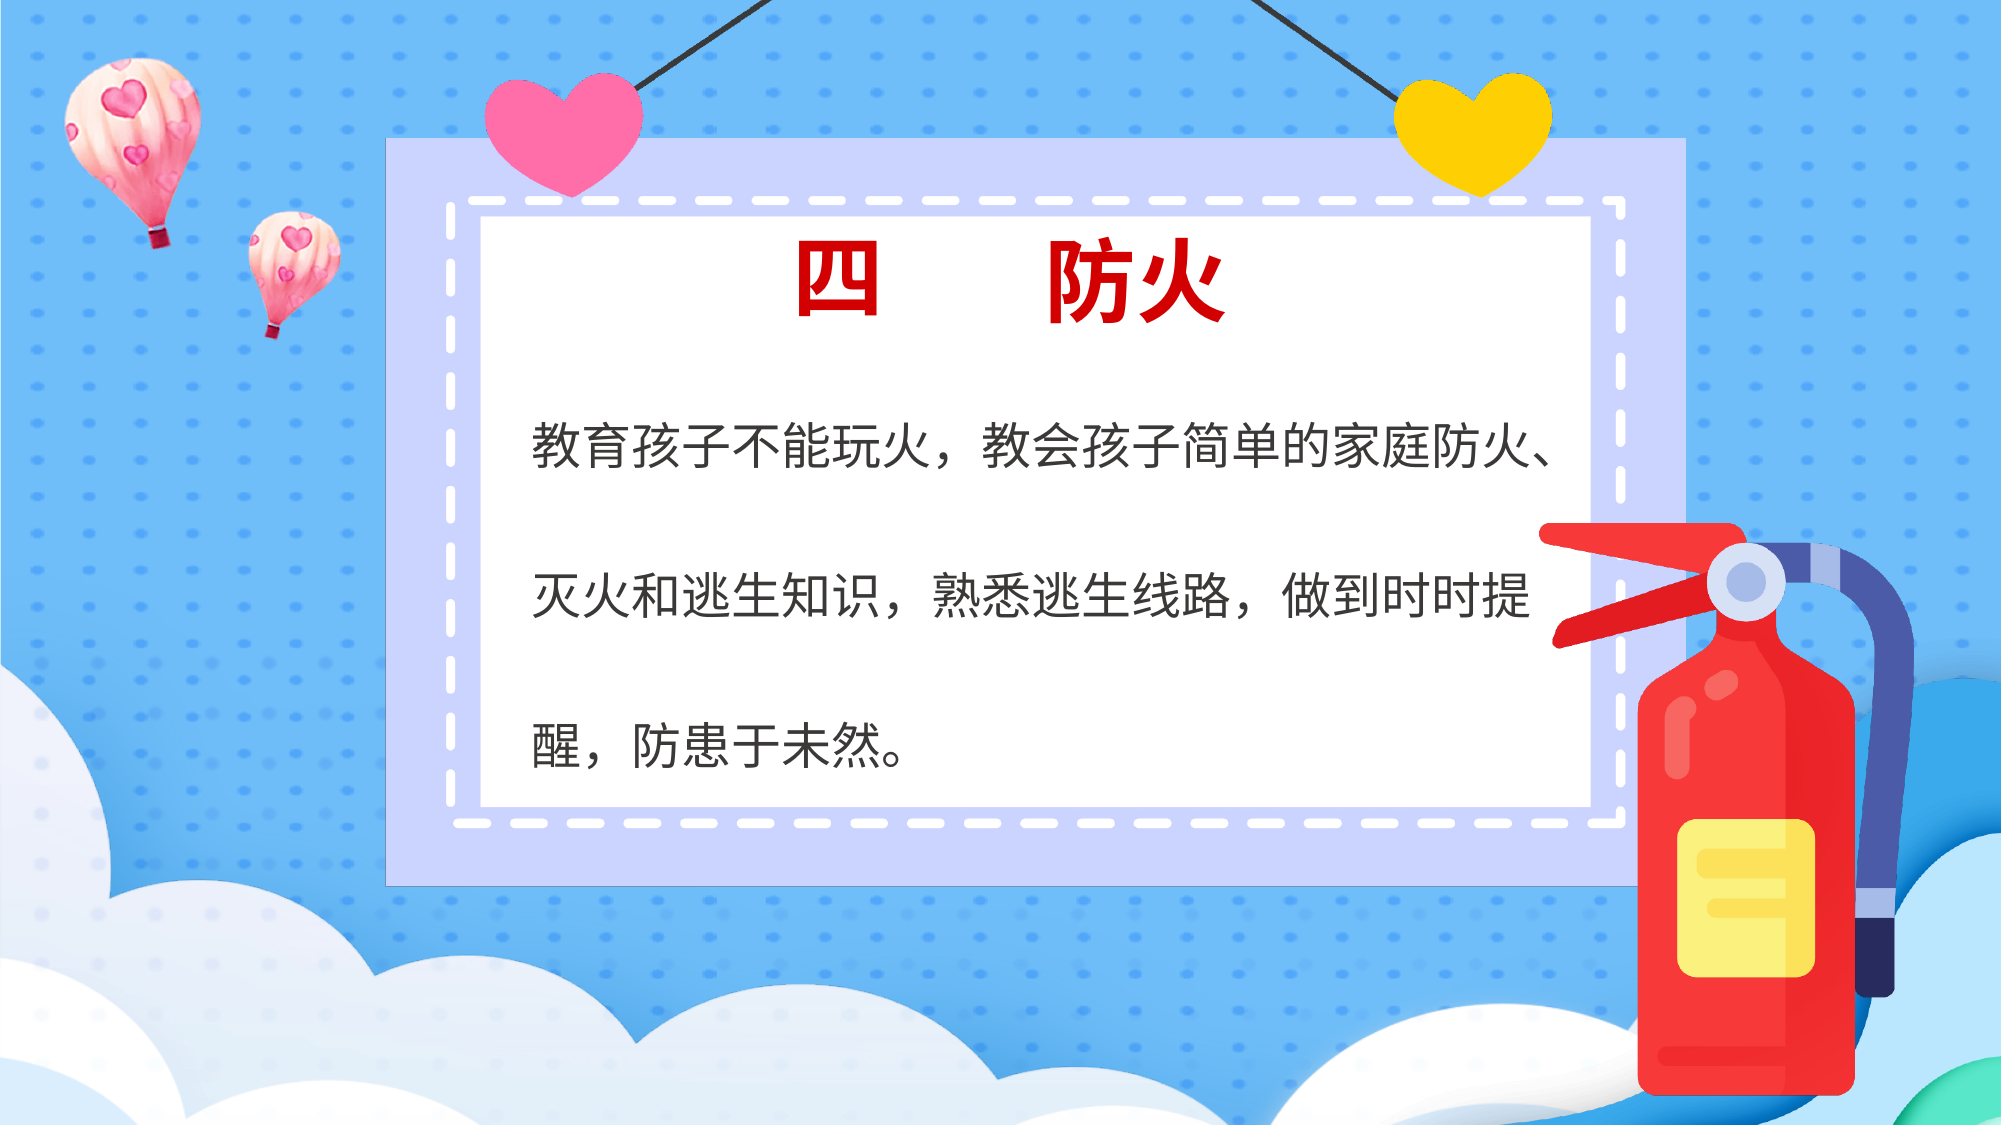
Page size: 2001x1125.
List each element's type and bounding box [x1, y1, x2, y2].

text_box [777, 212, 1302, 454]
picture [0, 0, 2001, 1125]
